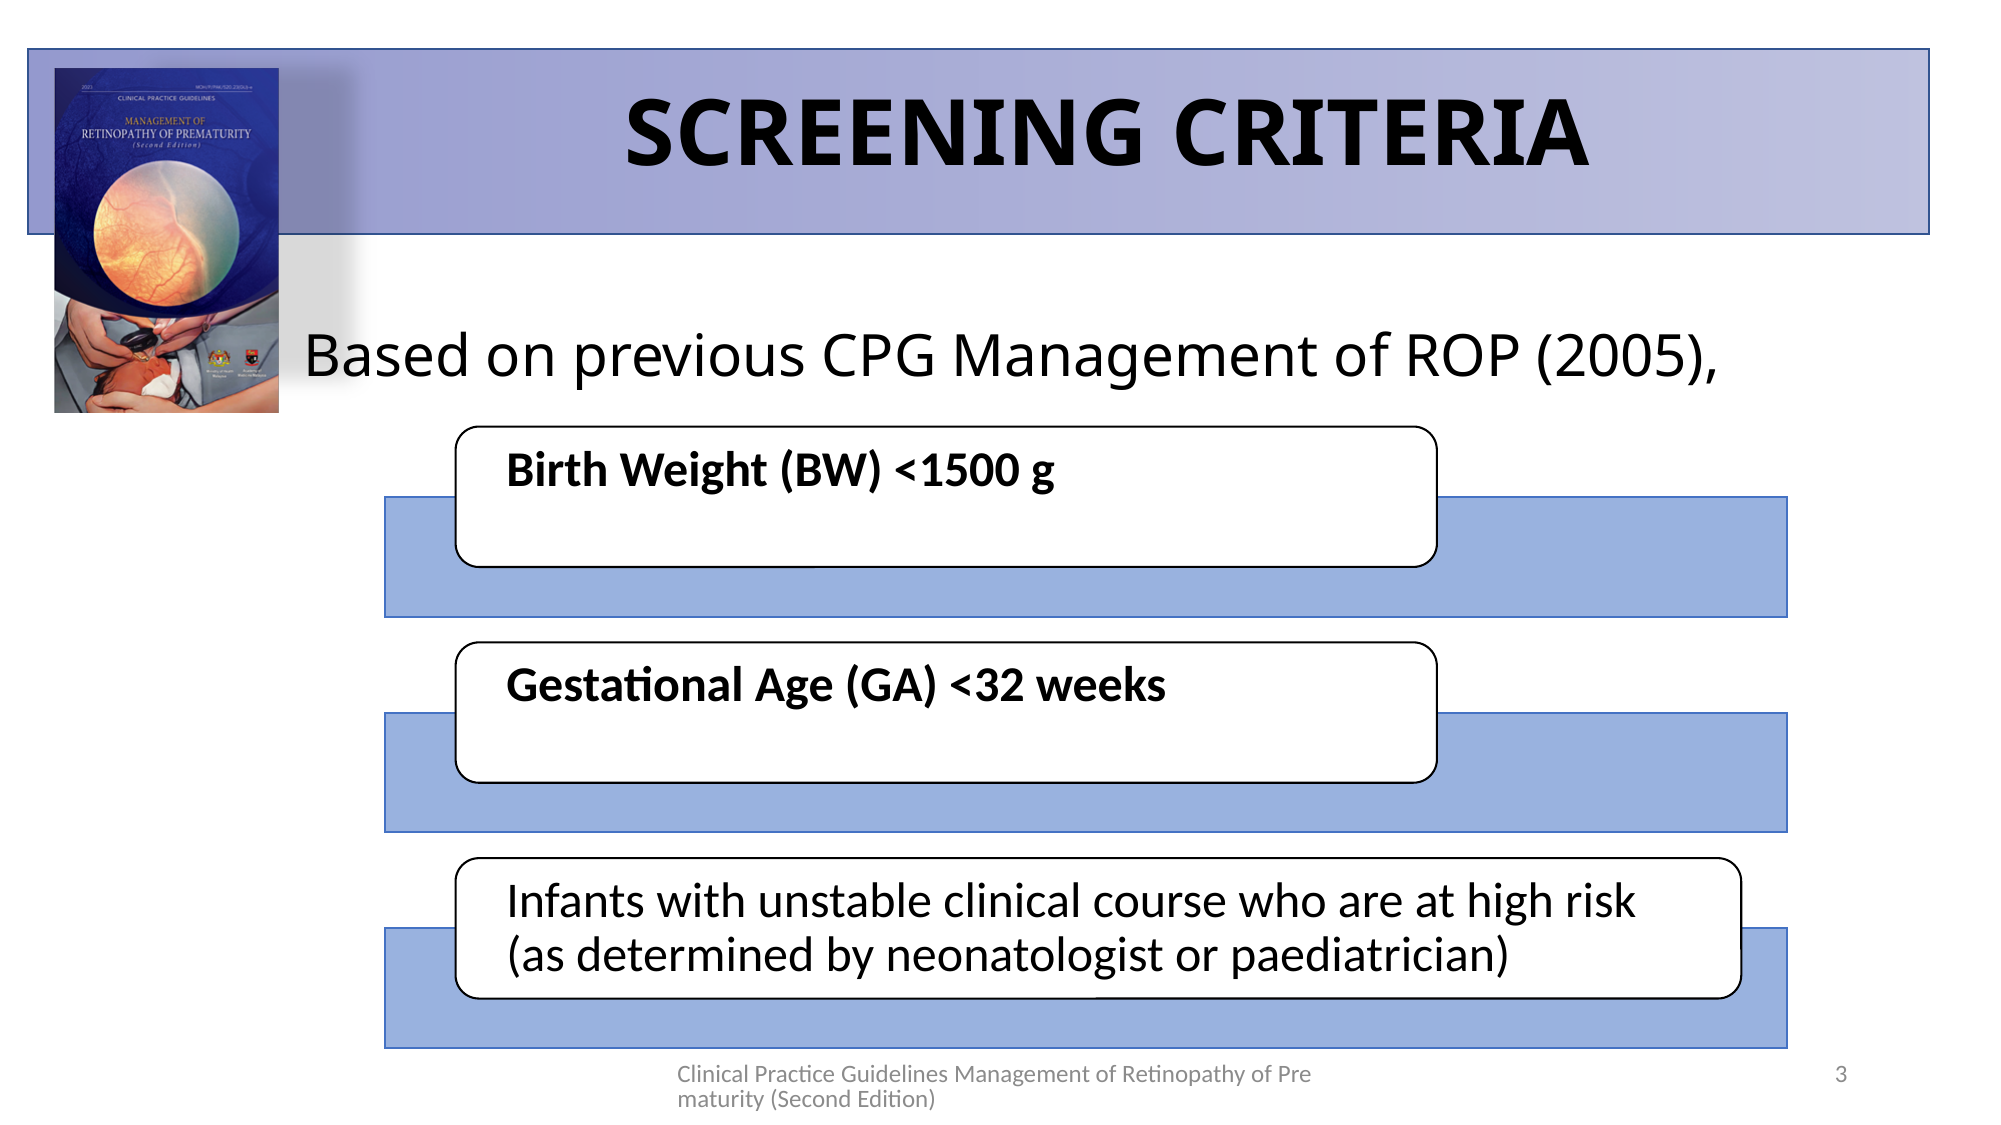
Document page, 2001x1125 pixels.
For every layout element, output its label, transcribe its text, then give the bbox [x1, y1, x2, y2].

text_box [27, 48, 54, 235]
text_box Based on previous CPG Management of ROP (2005), [386, 319, 1875, 412]
footer Clinical Practice Guidelines Management of Retinopathy of Prematurity (Second Edition) [662, 1049, 1338, 1103]
title SCREENING CRITERIA [386, 48, 1962, 193]
picture [54, 37, 386, 413]
slide_number 3 [1412, 1042, 1863, 1103]
text_box [386, 193, 1930, 235]
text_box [385, 426, 1788, 1049]
